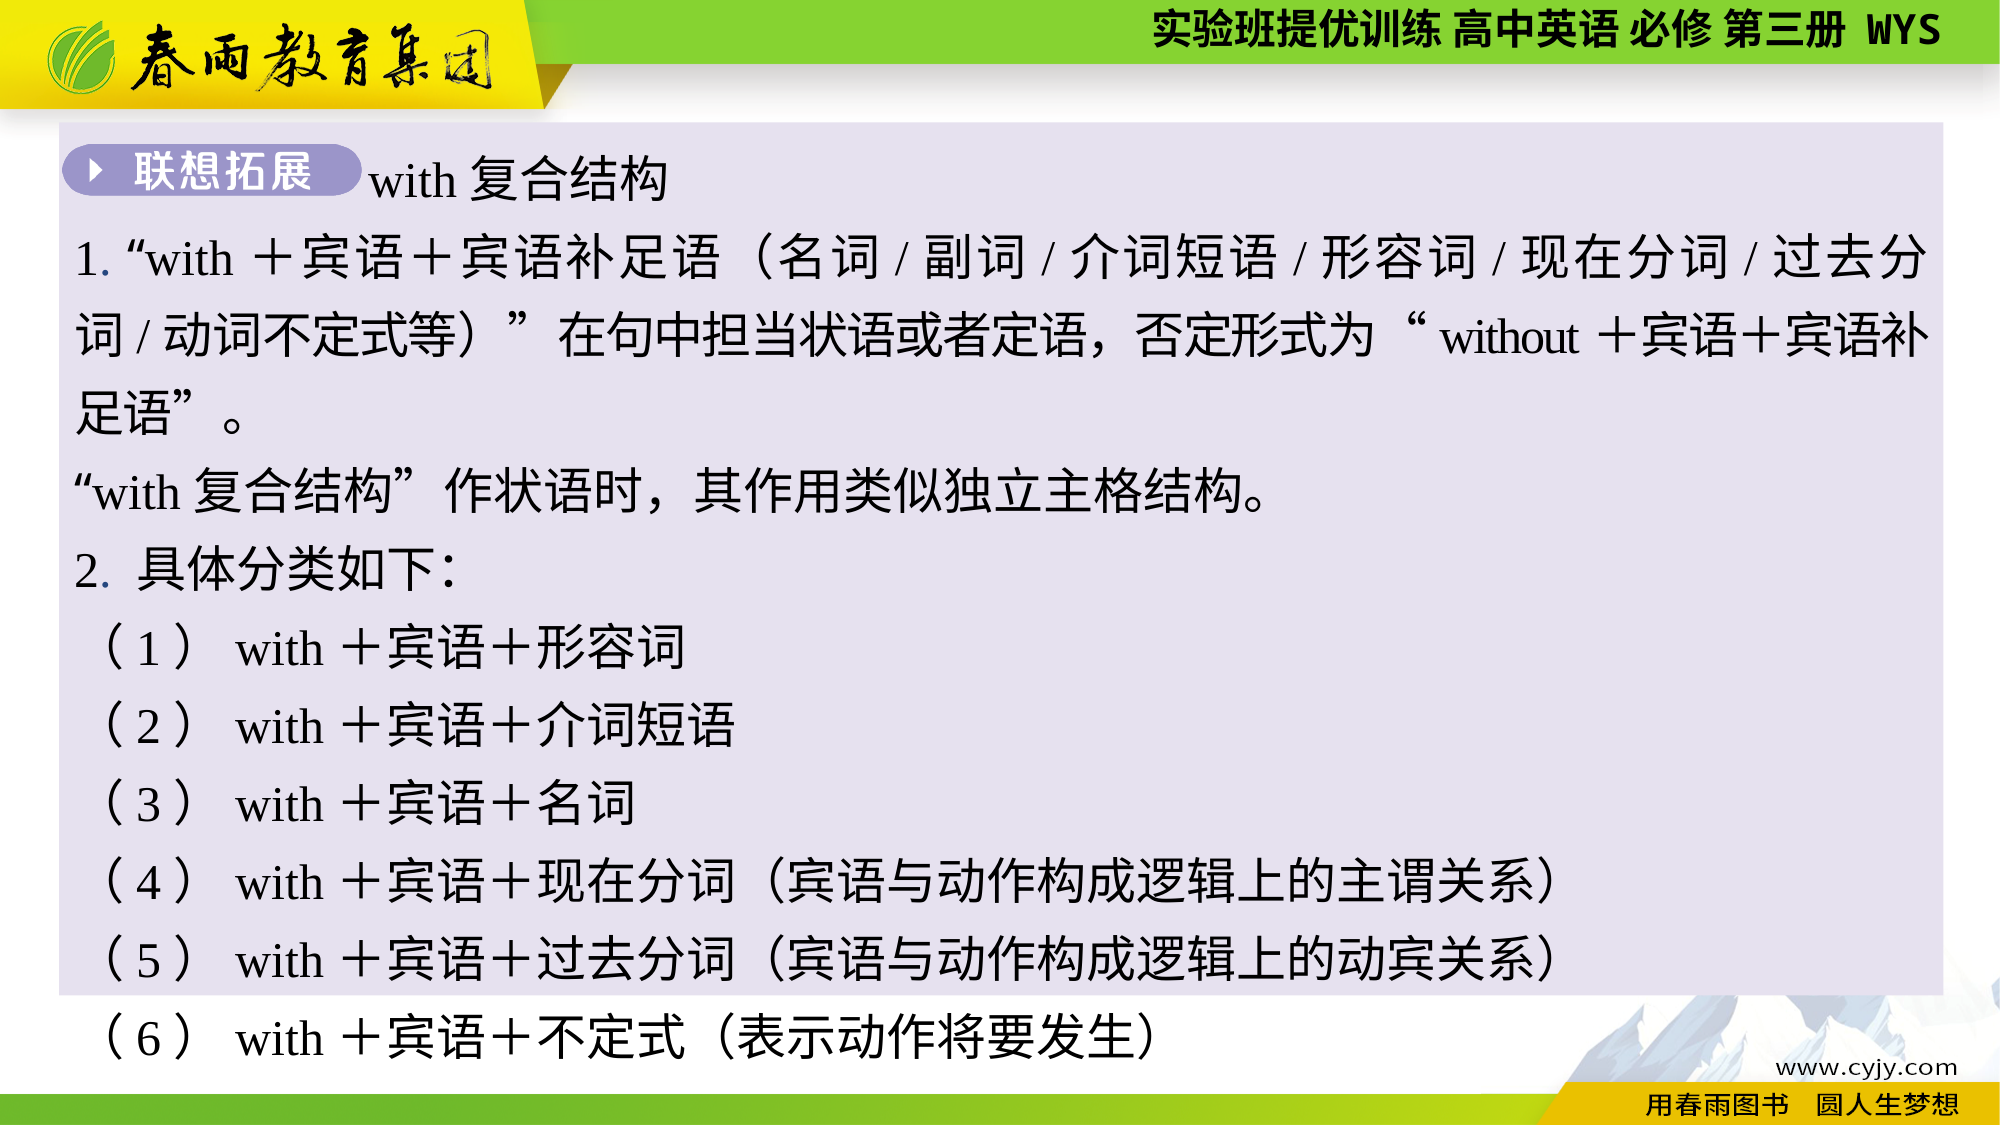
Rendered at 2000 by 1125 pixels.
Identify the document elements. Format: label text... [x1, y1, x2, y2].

list with复合结构 1. “with＋宾语＋宾语补足语（名词/副词/介词短语/形容词/现在分词/过去分词/动词不定式等）”在句中担当状语或者定语，否定形式为“without＋宾语＋宾语补足语”。 “with复合结构”作状语时，其作用类似独立主格结构。 2. 具体分类如下： （1）with＋宾语＋形容词 （2）with＋宾语＋介词短语 （3）with＋宾语＋名词 （4）with＋宾语＋现在分词（宾语与动作构成逻辑上的主谓关系） （5）with＋宾语＋过去分词（宾语与动作构成逻辑上的动宾关系） （6）with＋宾语＋不定式（表示动作将要发生） [59, 122, 1944, 996]
picture [0, 0, 2000, 1125]
